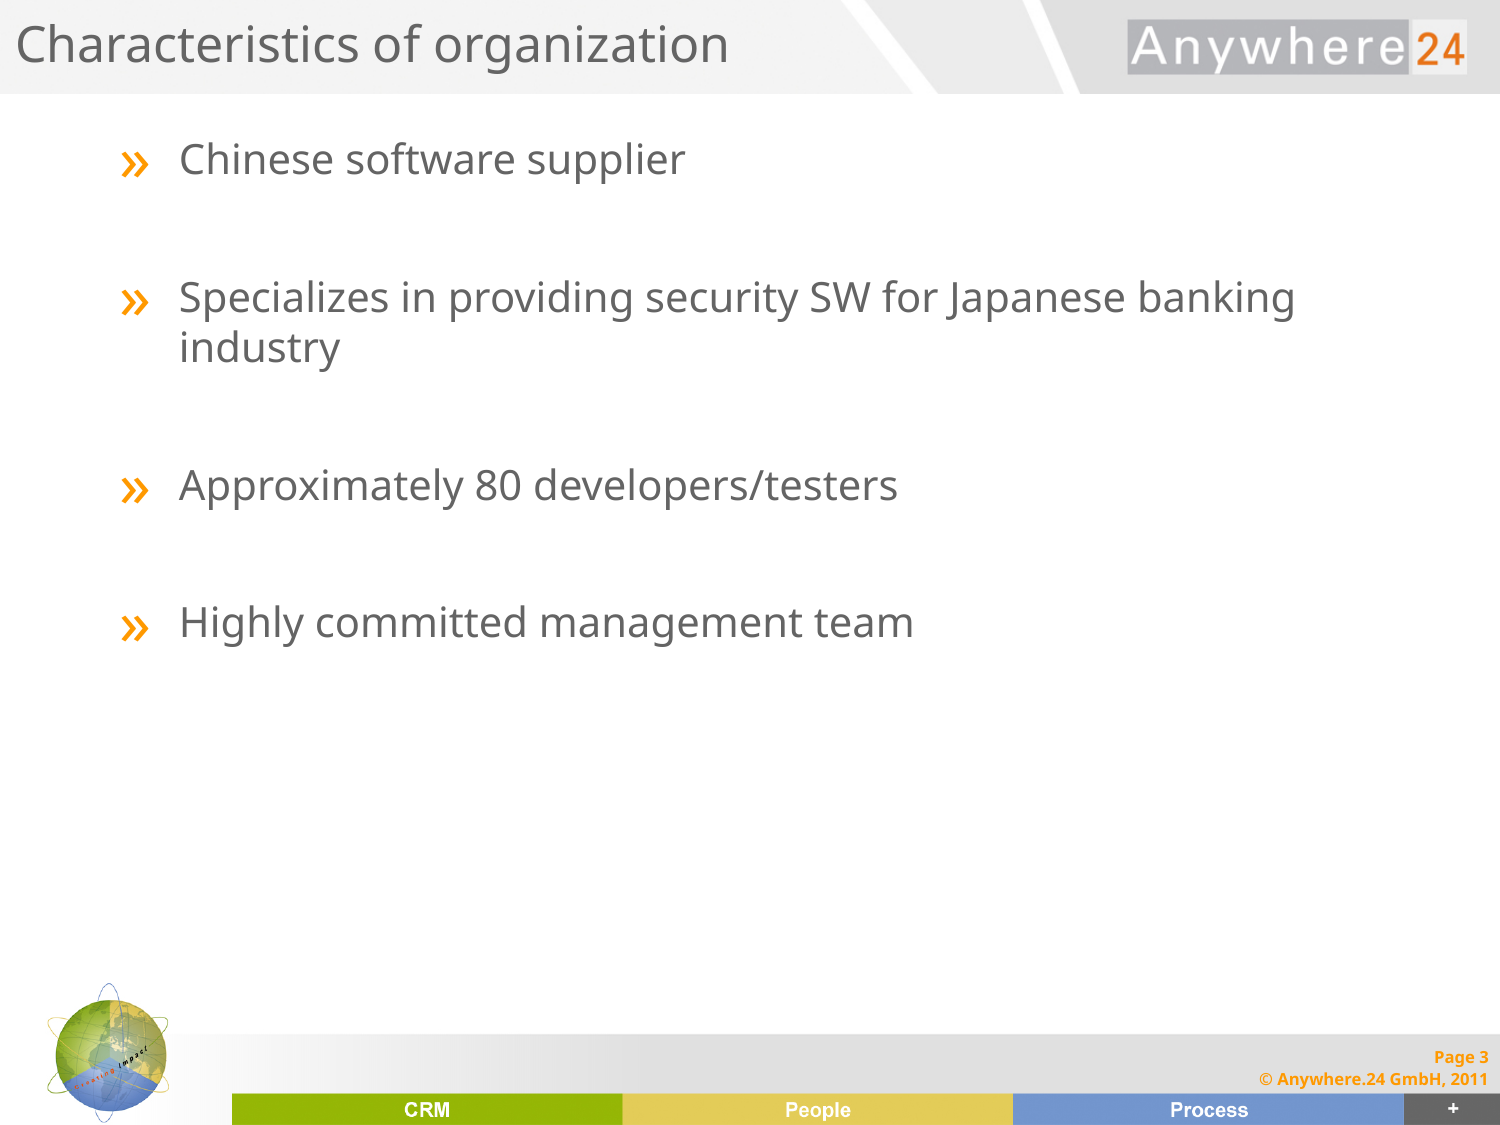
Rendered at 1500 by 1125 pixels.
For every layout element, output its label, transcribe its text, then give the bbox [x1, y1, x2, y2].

list Chinese software supplier Specializes in providing security SW for Japanese banking industry Approximately 80 developers/testers Highly committed management team [74, 124, 1463, 836]
picture [1113, 0, 1500, 94]
picture [0, 983, 1500, 1125]
slide_number Page 3 © Anywhere.24 GmbH, 2011 [1191, 1039, 1500, 1077]
title Characteristics of organization [0, 0, 1113, 101]
